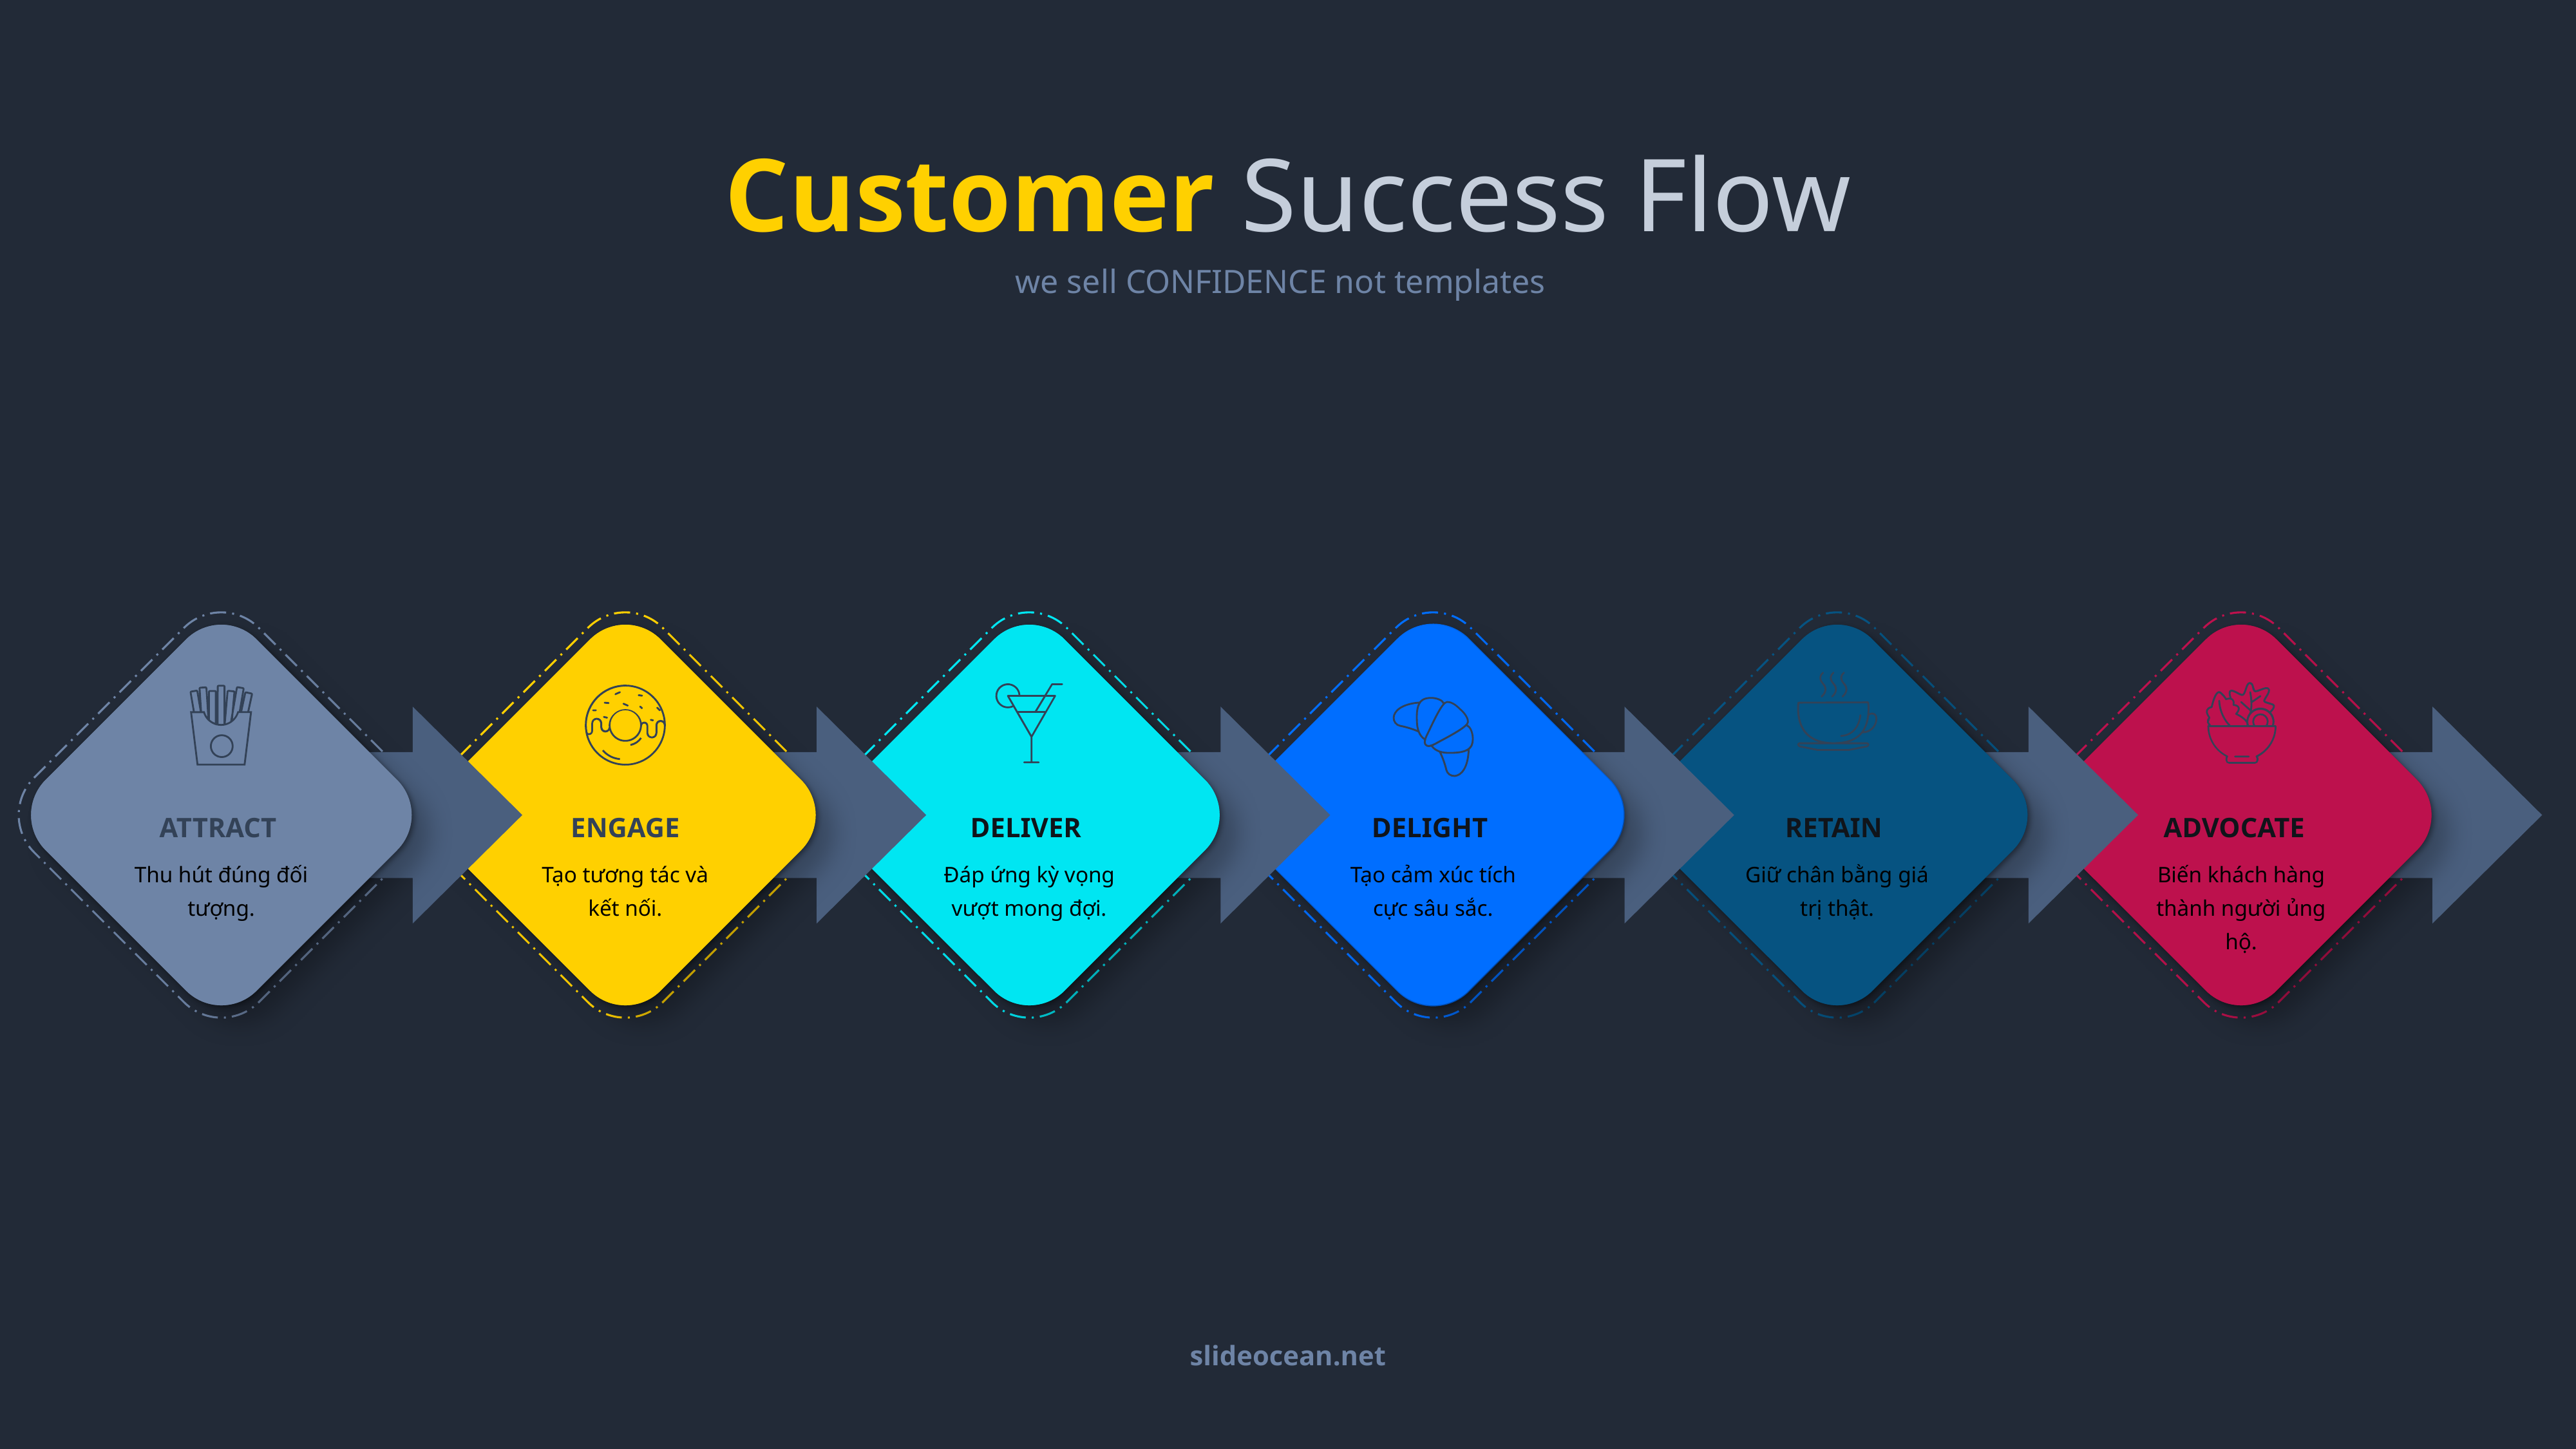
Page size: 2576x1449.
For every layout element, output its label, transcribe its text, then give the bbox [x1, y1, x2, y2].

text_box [523, 665, 775, 965]
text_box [1735, 665, 1987, 965]
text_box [71, 665, 371, 965]
text_box Customer Success Flow [715, 126, 1861, 257]
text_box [927, 665, 1179, 965]
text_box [1331, 656, 1735, 974]
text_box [2152, 793, 2331, 961]
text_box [927, 656, 1331, 974]
text_box slideocean.net [1180, 1334, 1396, 1376]
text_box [62, 656, 523, 974]
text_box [122, 793, 321, 927]
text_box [523, 656, 927, 974]
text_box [1331, 665, 1583, 965]
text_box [2139, 656, 2543, 974]
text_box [930, 793, 1129, 927]
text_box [1334, 793, 1533, 927]
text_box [1735, 656, 2139, 974]
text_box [1738, 793, 1937, 927]
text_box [2139, 665, 2391, 965]
text_box we sell CONFIDENCE not templates [1005, 257, 1556, 305]
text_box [526, 793, 725, 927]
